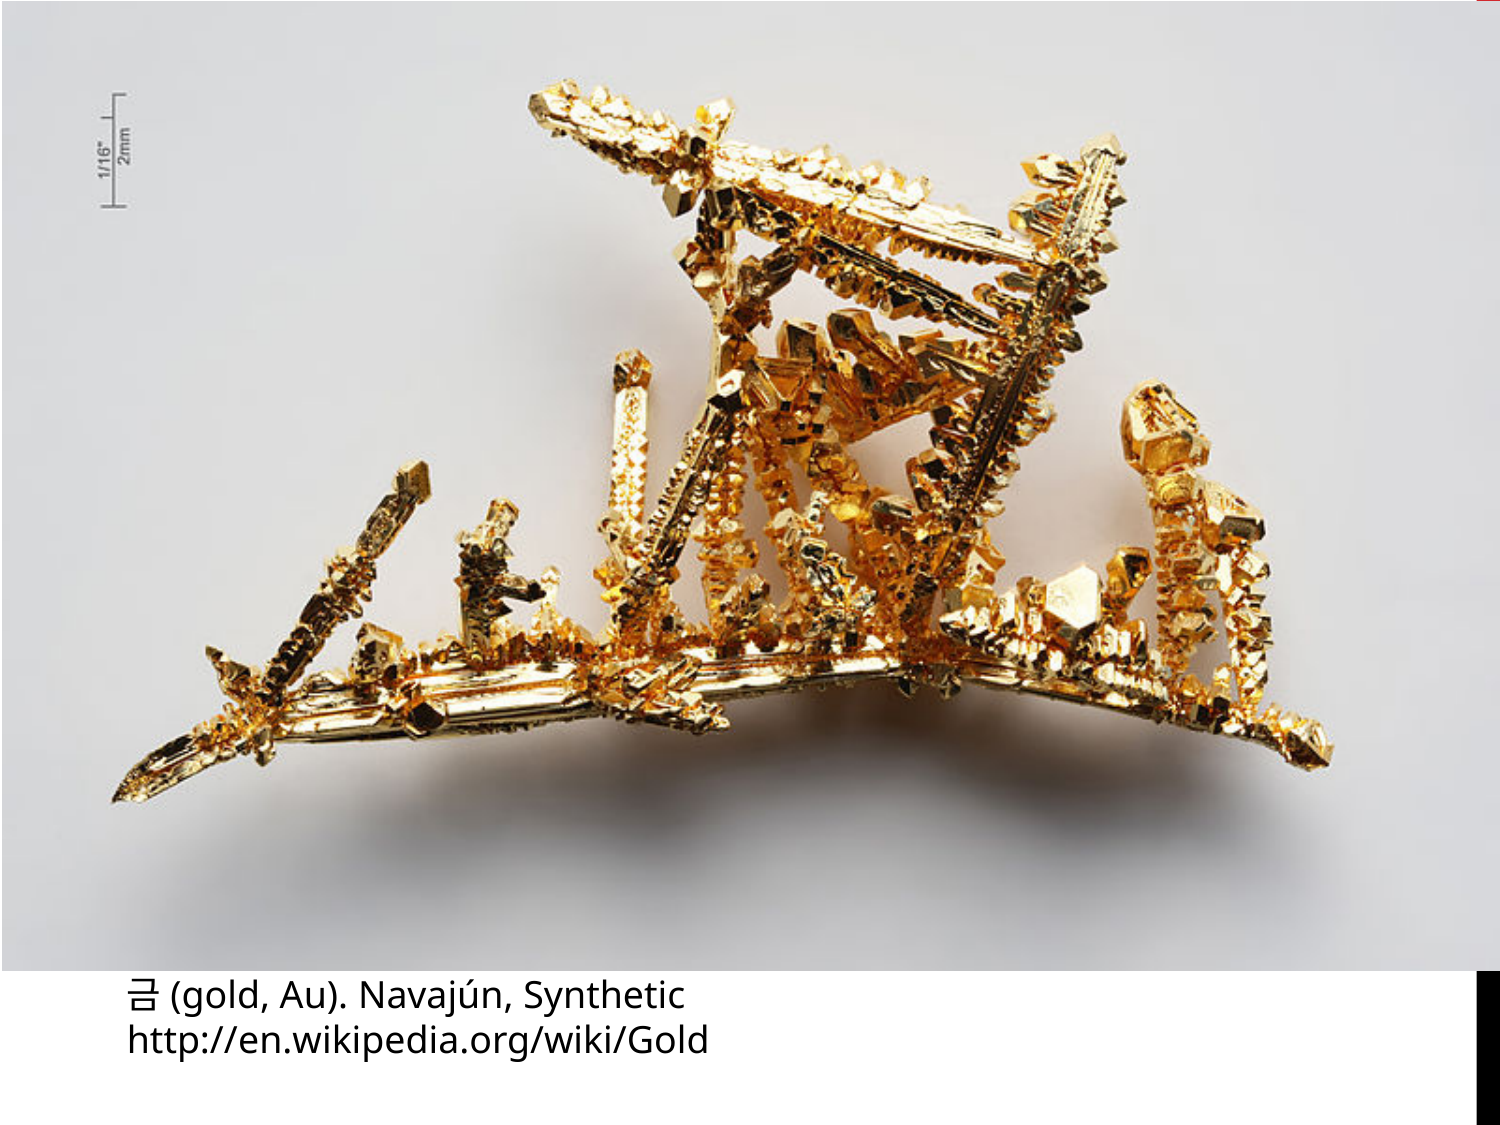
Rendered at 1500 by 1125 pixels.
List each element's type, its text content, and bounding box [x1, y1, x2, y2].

picture [1, 0, 1500, 972]
text_box 금(gold, Au). Navajún, Synthetic http://en.wikipedia.org/wiki/Gold [112, 976, 1306, 1069]
